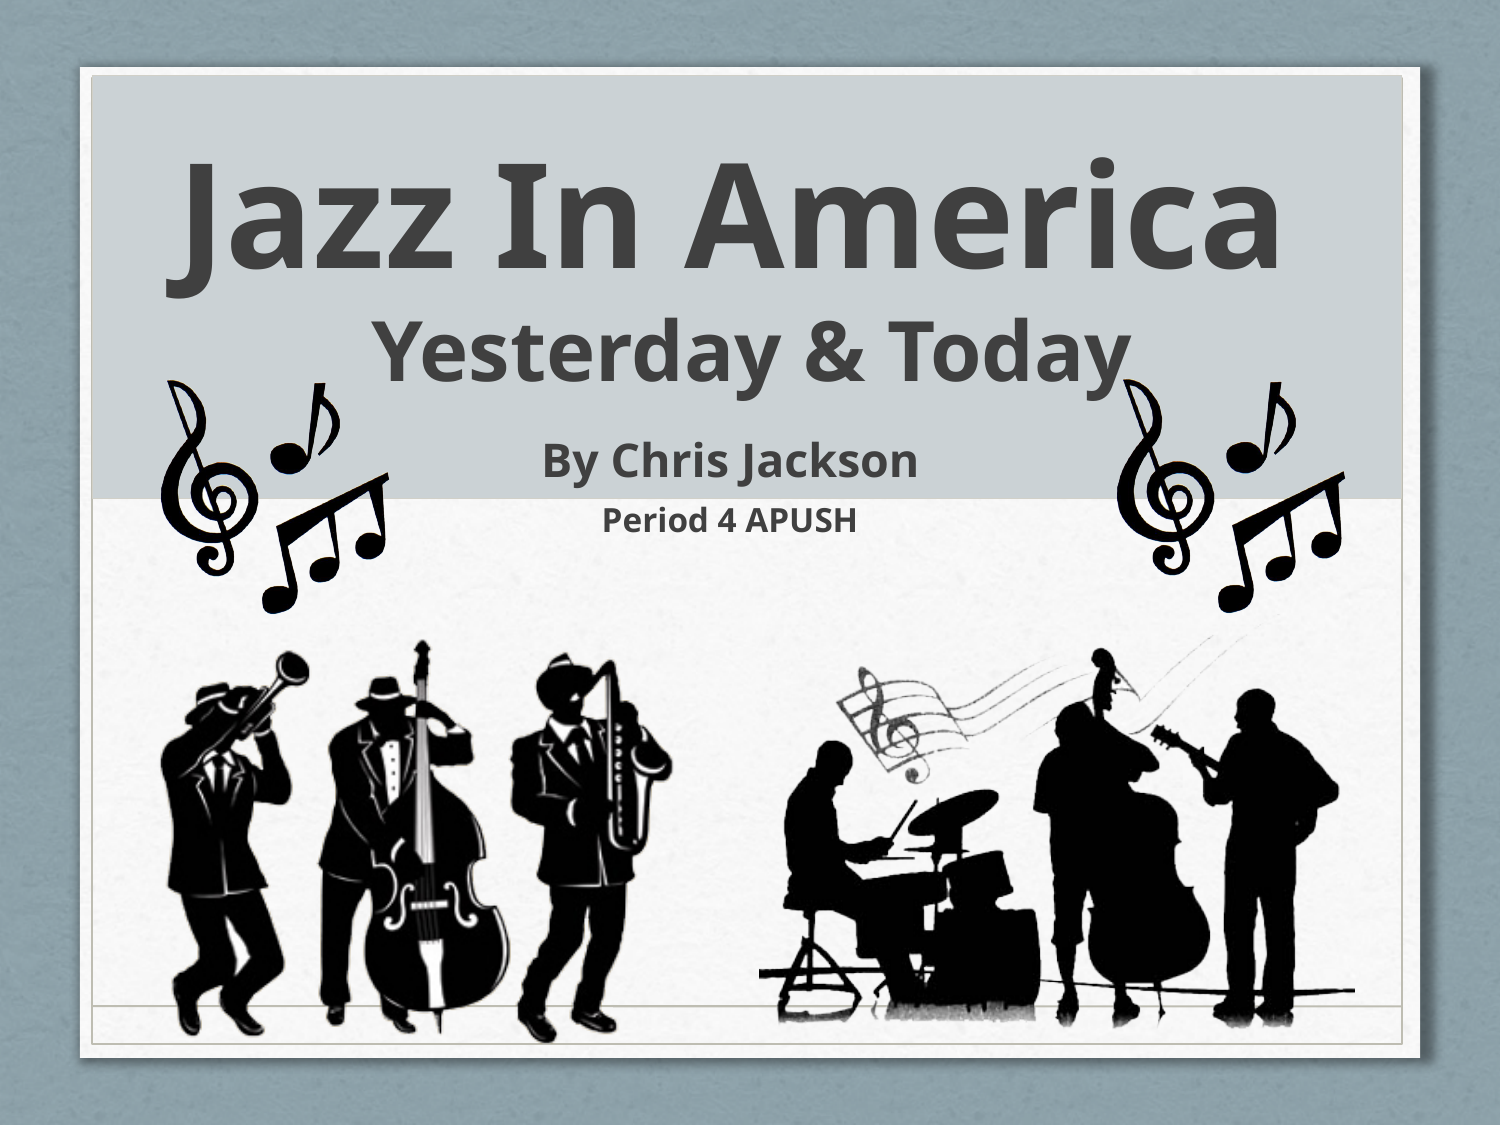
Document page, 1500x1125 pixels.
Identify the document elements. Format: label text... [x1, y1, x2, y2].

text_box Period 4 APUSH [519, 491, 941, 569]
subtitle By Chris Jackson [519, 423, 941, 491]
picture [79, 67, 1421, 1067]
title Jazz In America Yesterday & Today [150, 90, 1355, 406]
